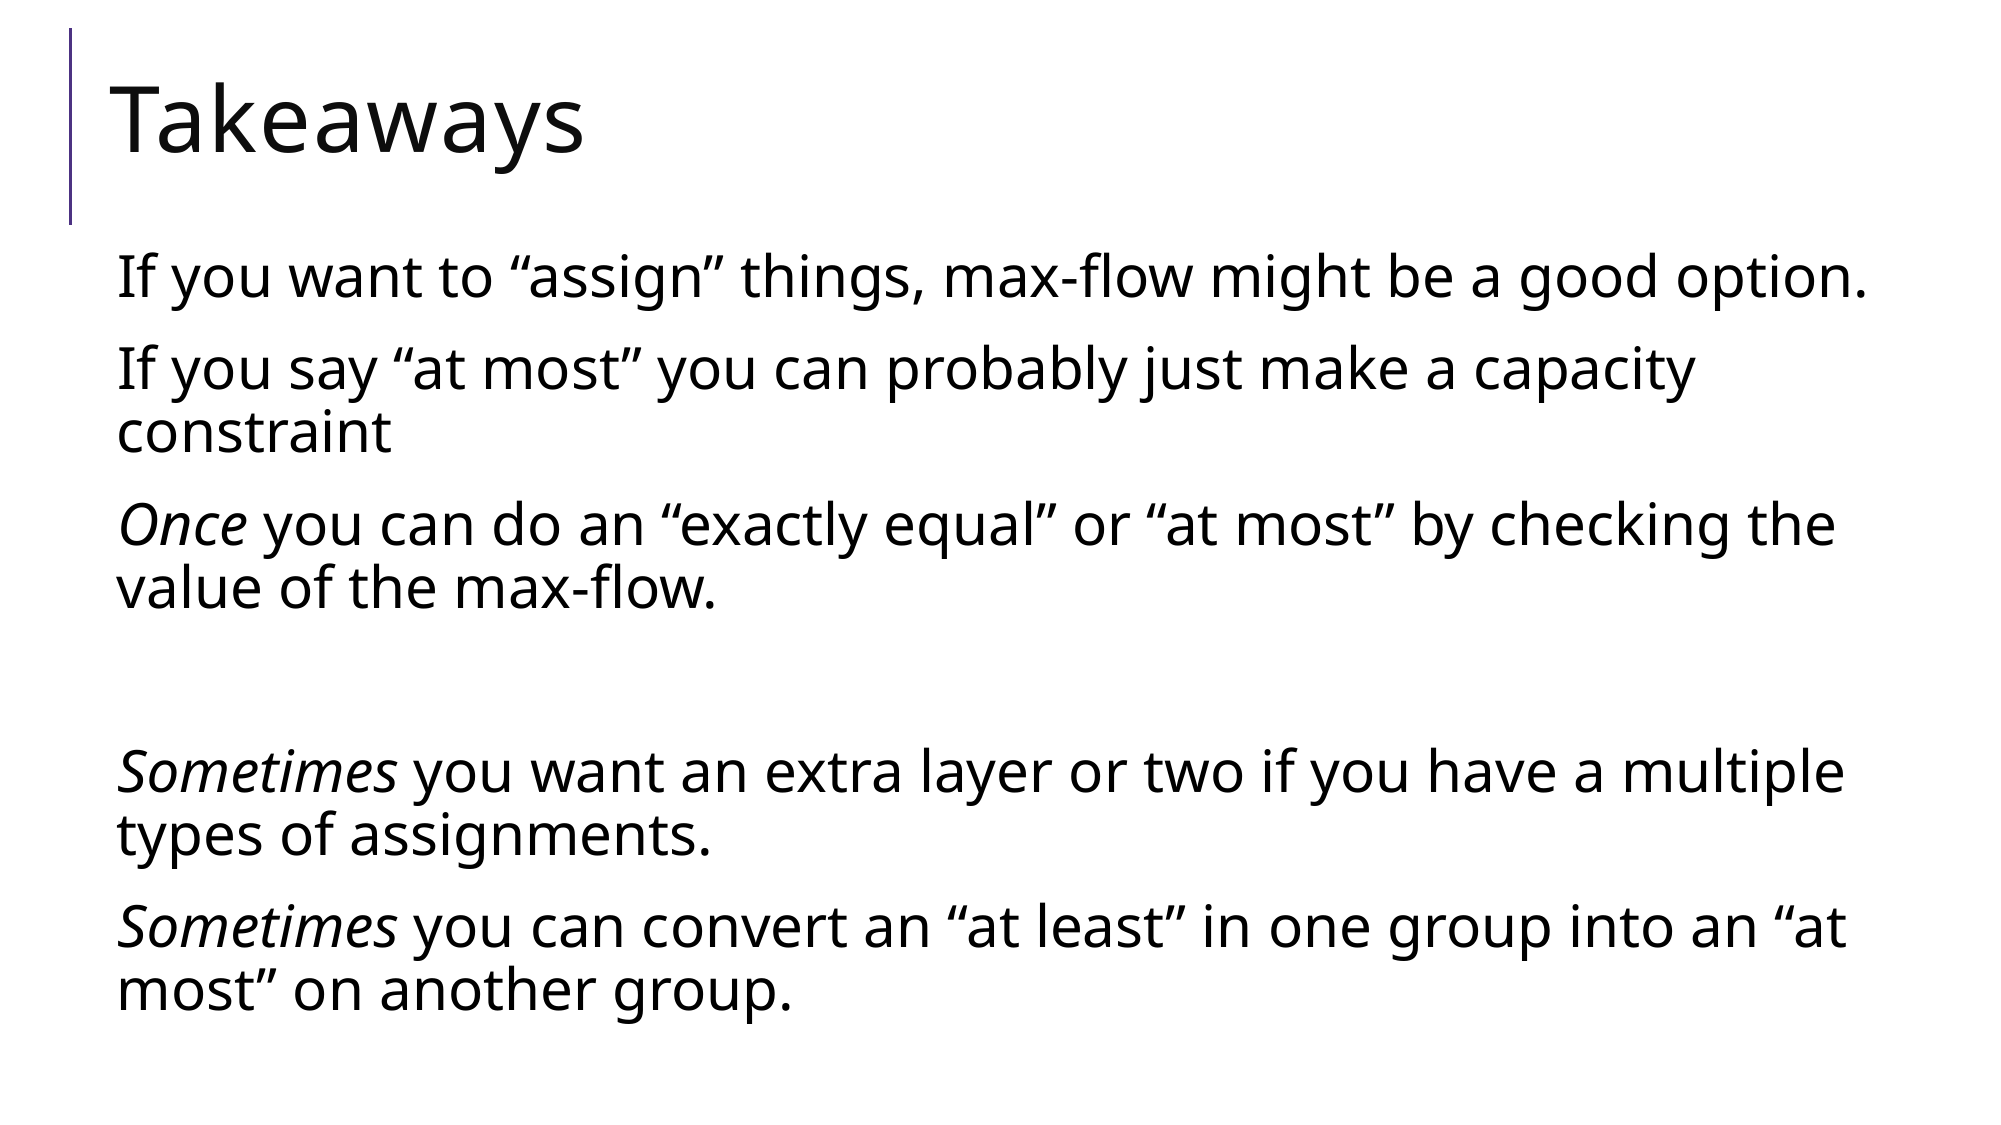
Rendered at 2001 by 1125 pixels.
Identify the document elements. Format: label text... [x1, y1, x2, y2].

title Takeaways [94, 43, 1930, 210]
list If you want to “assign” things, max-flow might be a good option. If you say “at most” you can probably just make a capacity constraint Once you can do an “exactly equal” or “at most” by checking the value of the max-flow. Sometimes you want an extra layer or two if you have a multiple types of assignments. Sometimes you can convert an “at least” in one group into an “at most” on another group. [94, 240, 1930, 1035]
